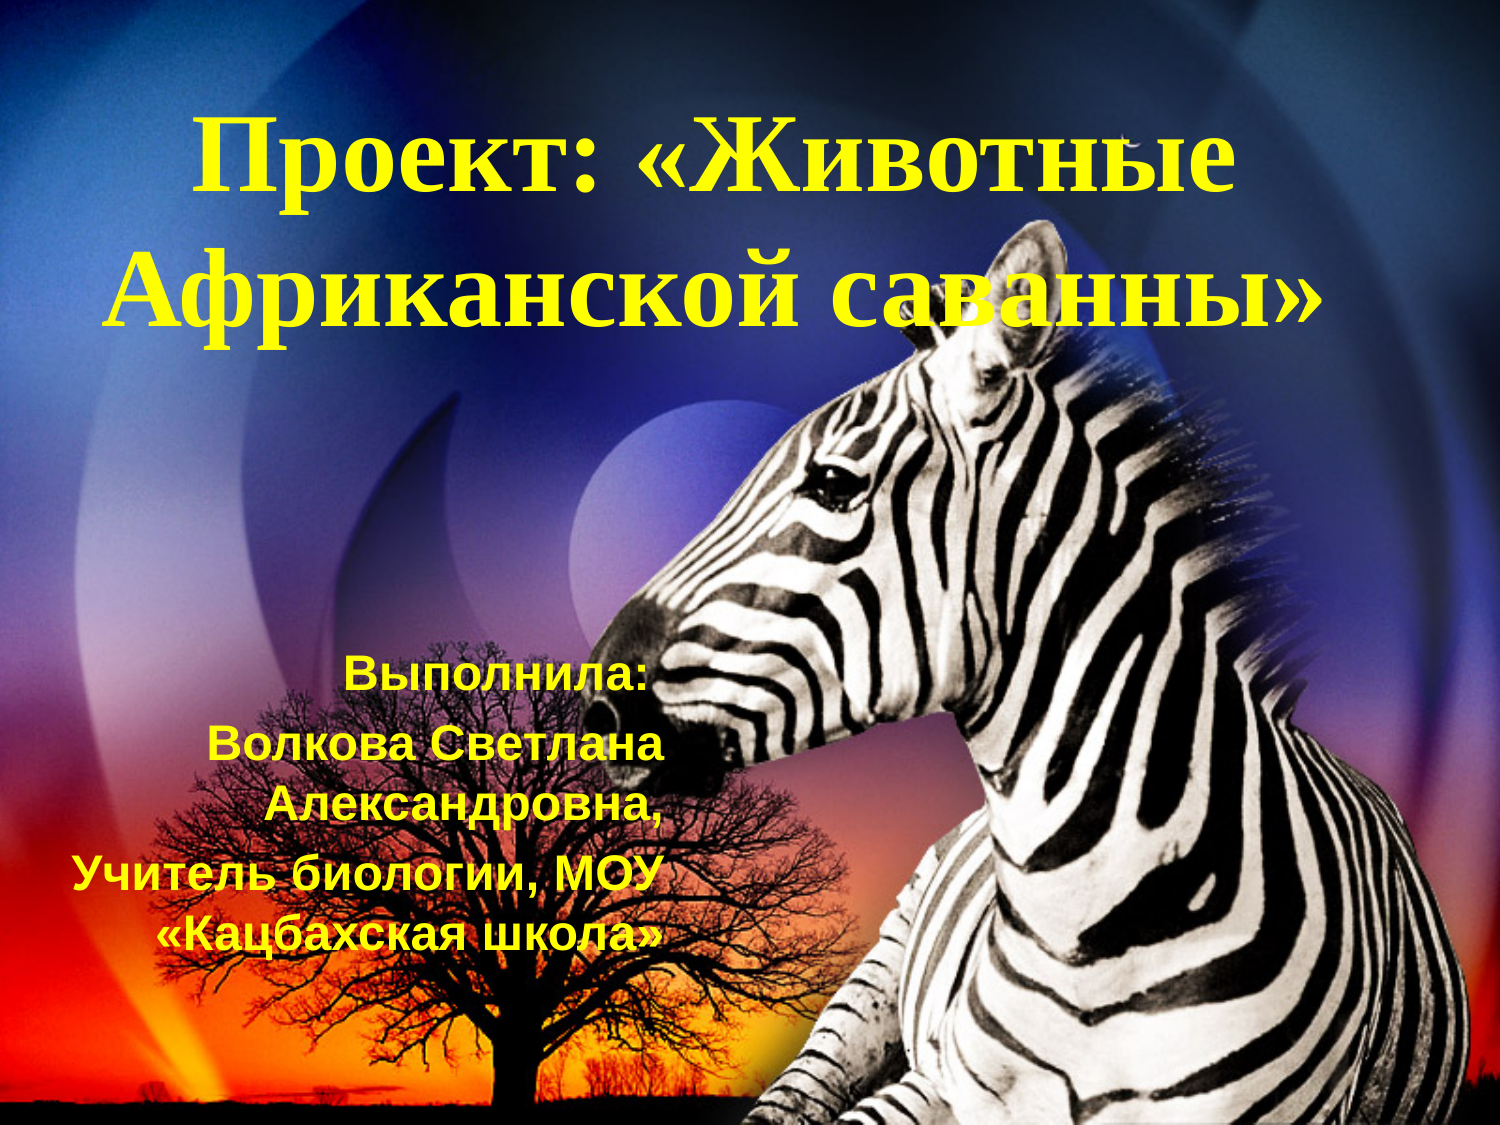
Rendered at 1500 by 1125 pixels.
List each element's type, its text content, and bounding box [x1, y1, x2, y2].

picture [0, 0, 1500, 1125]
subtitle Выполнила: Волкова Светлана Александровна, Учитель биологии, МОУ «Кацбахская школа» [52, 633, 680, 1017]
title Проект: «Животные Африканской саванны» [29, 77, 1400, 351]
